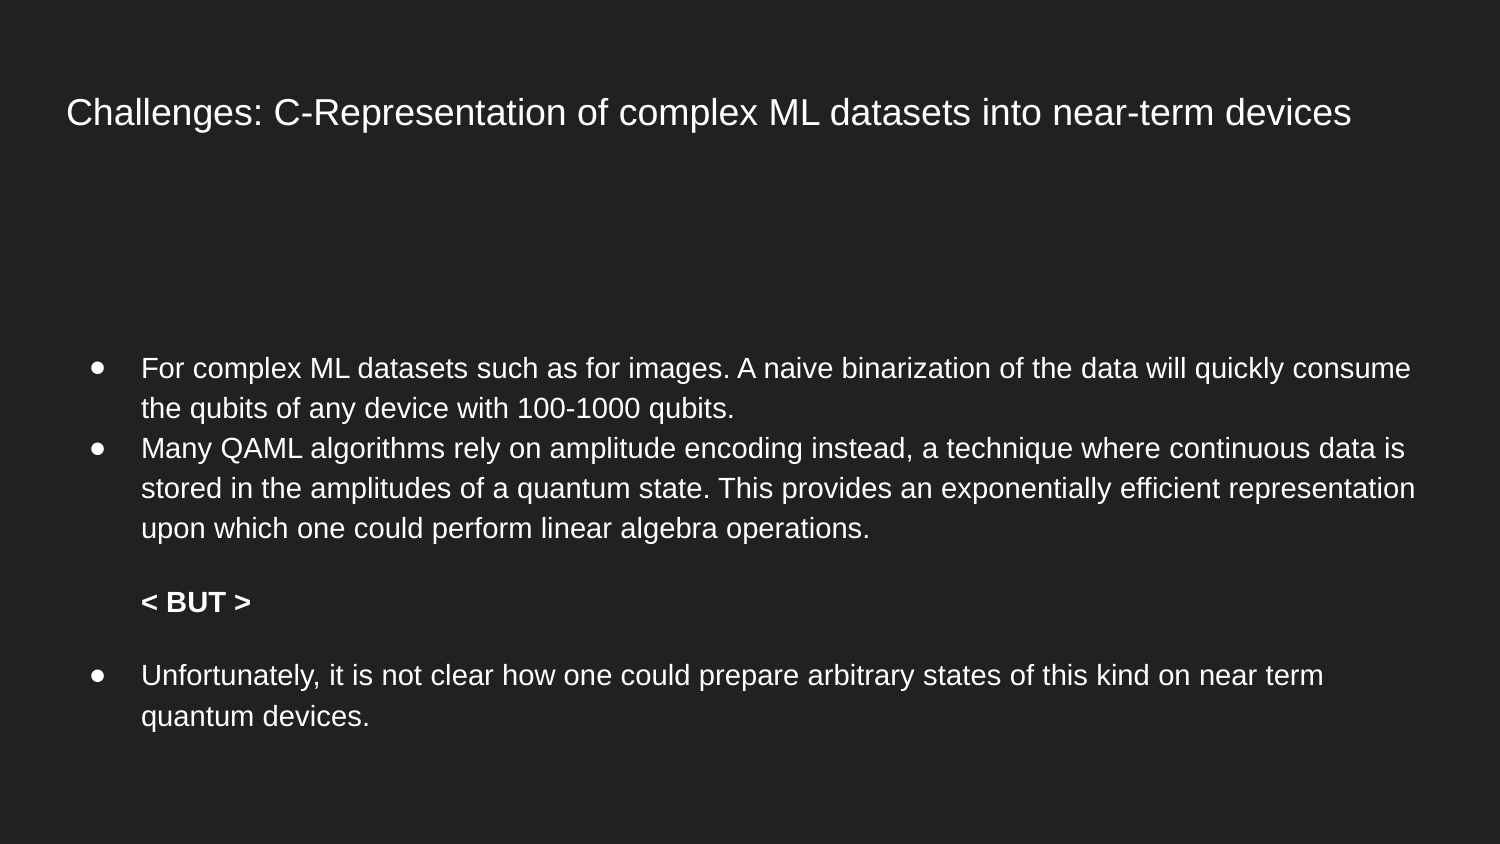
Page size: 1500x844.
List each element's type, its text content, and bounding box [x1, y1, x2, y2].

list For complex ML datasets such as for images. A naive binarization of the data will quickly consume the qubits of any device with 100-1000 qubits. Many QAML algorithms rely on amplitude encoding instead, a technique where continuous data is stored in the amplitudes of a quantum state. This provides an exponentially efficient representation upon which one could perform linear algebra operations. < BUT > Unfortunately, it is not clear how one could prepare arbitrary states of this kind on near term quantum devices. [51, 189, 1449, 750]
title Challenges: C-Representation of complex ML datasets into near-term devices [51, 72, 1449, 167]
